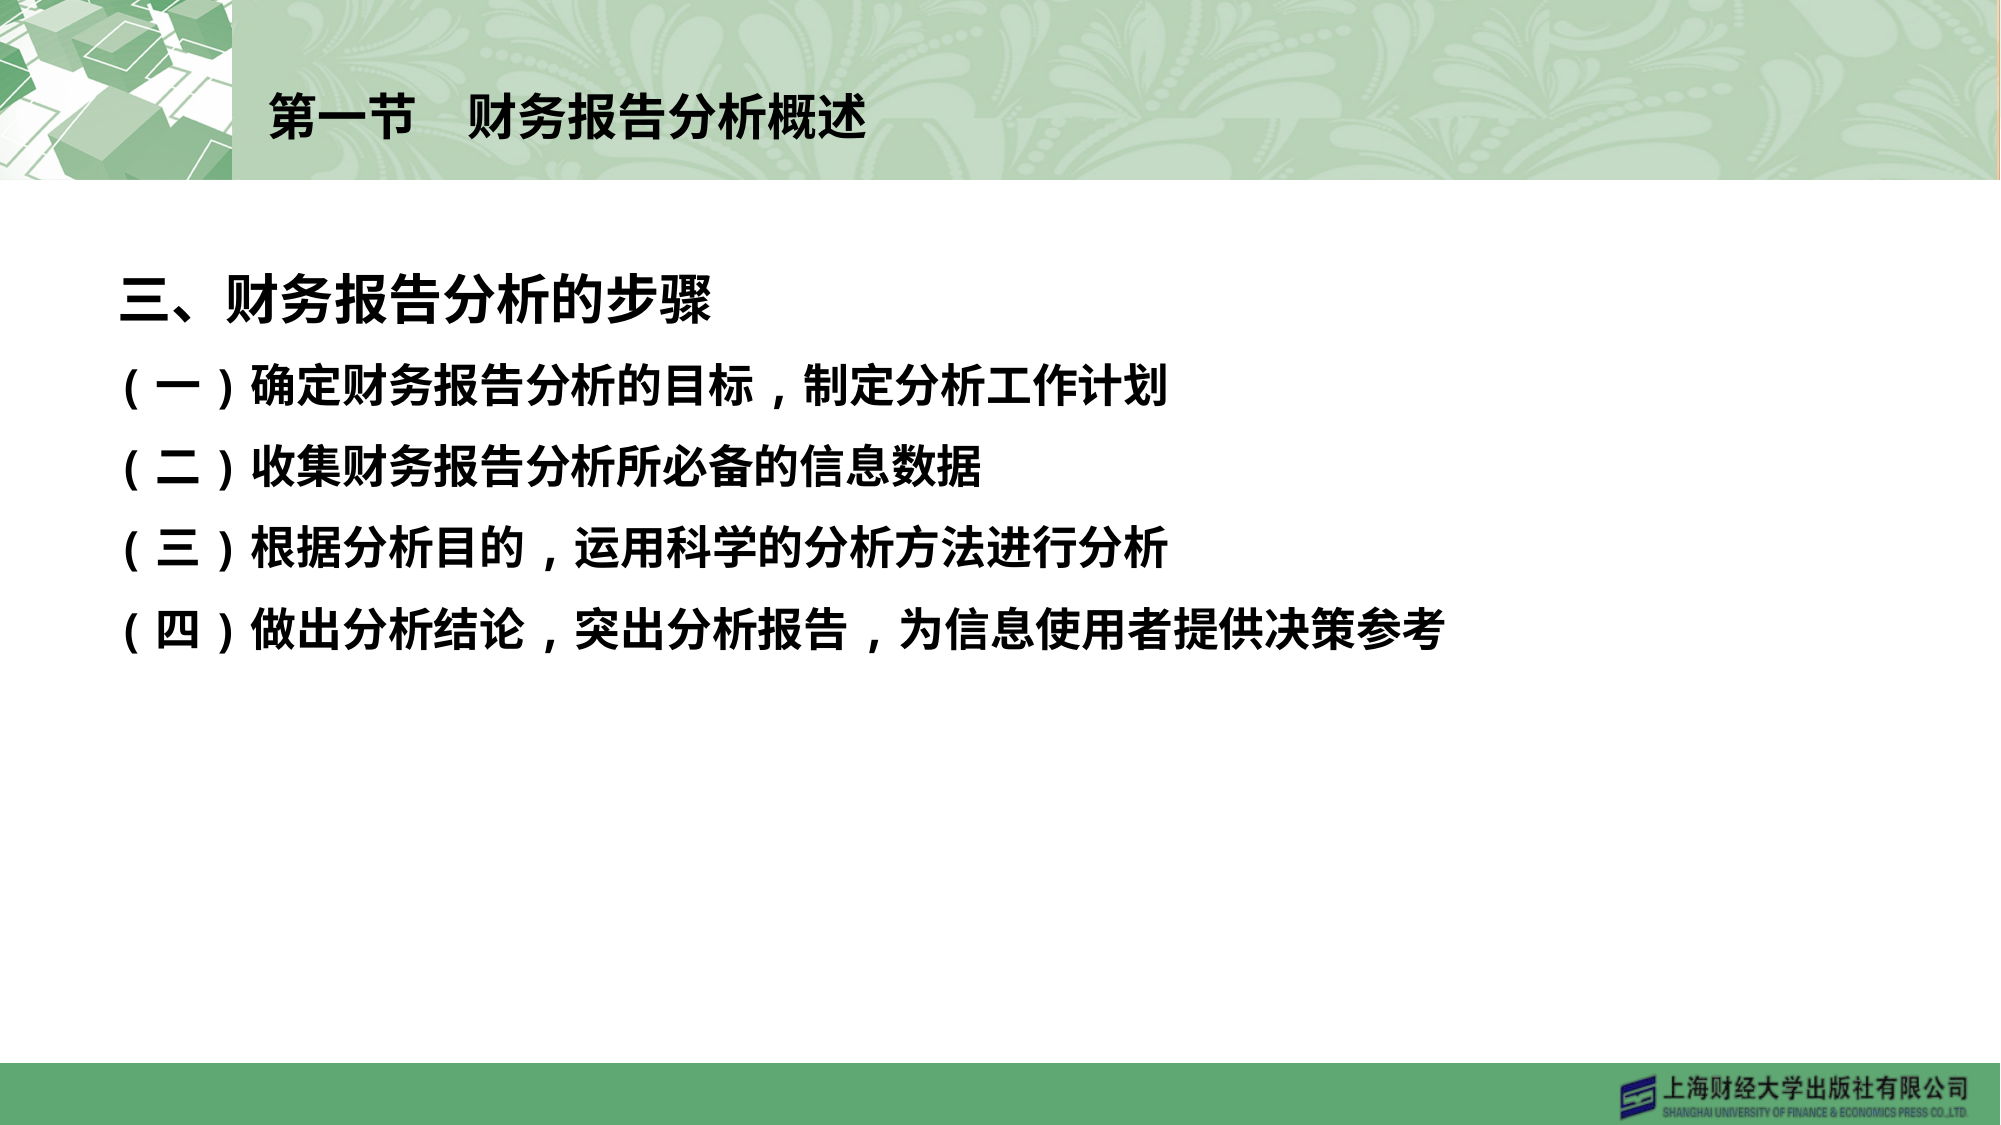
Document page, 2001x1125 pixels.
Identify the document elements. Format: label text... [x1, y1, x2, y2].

picture [0, 0, 2001, 1125]
title 第一节 财务报告分析概述 [252, 64, 1609, 168]
list 三、财务报告分析的步骤 (一)确定财务报告分析的目标,制定分析工作计划 (二)收集财务报告分析所必备的信息数据 (三)根据分析目的,运用科学的分析方法进行分析 (四)做出分析结论,突出分析报告,为信息使用者提供决策参考 [102, 241, 1898, 1065]
